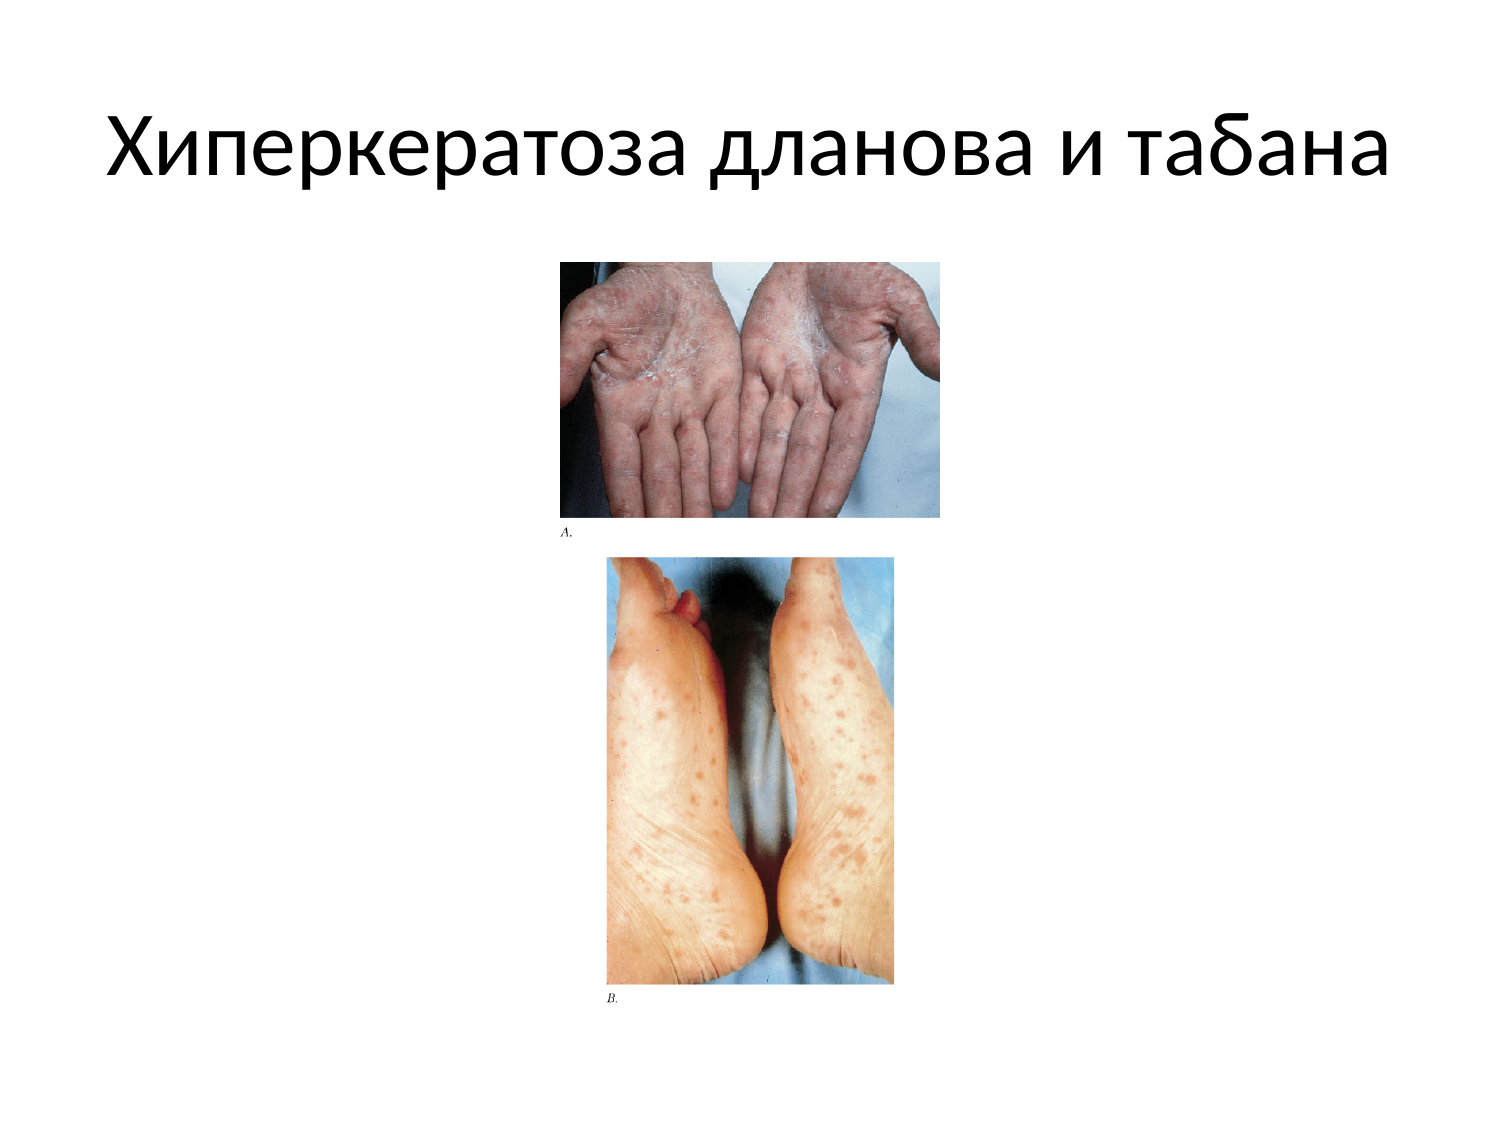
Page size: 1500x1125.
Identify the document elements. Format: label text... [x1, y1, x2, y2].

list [559, 262, 941, 1006]
title Хиперкератоза дланова и табана [75, 45, 1425, 233]
